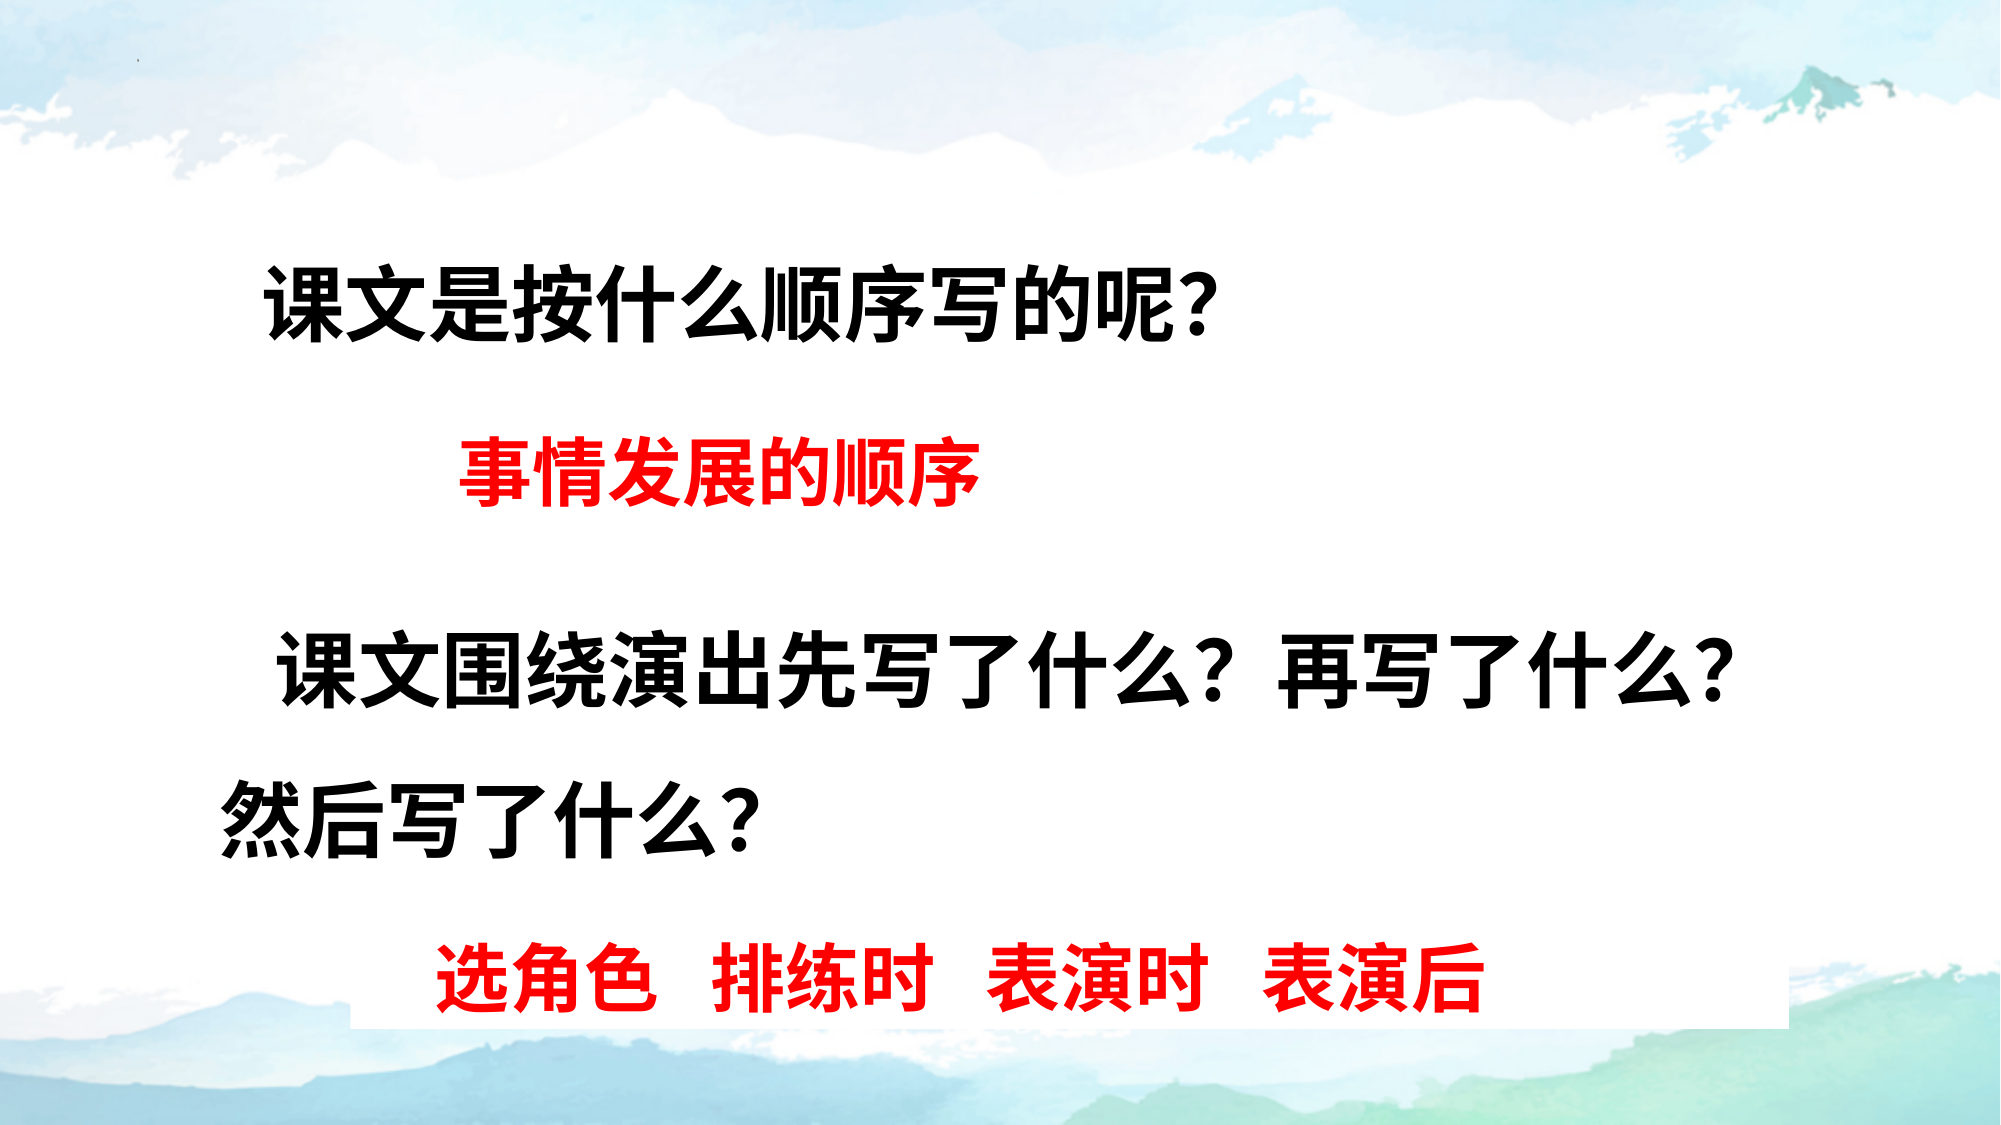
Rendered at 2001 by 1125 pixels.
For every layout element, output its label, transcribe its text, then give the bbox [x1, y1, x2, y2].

text_box 课文围绕演出先写了什么？再写了什么？然后写了什么？ [208, 562, 1789, 874]
text_box 选角色 排练时 表演时 表演后 [350, 915, 1789, 1029]
text_box 事情发展的顺序 [373, 408, 1260, 523]
text_box 课文是按什么顺序写的呢？ [196, 196, 1777, 358]
picture [0, 0, 2001, 1125]
